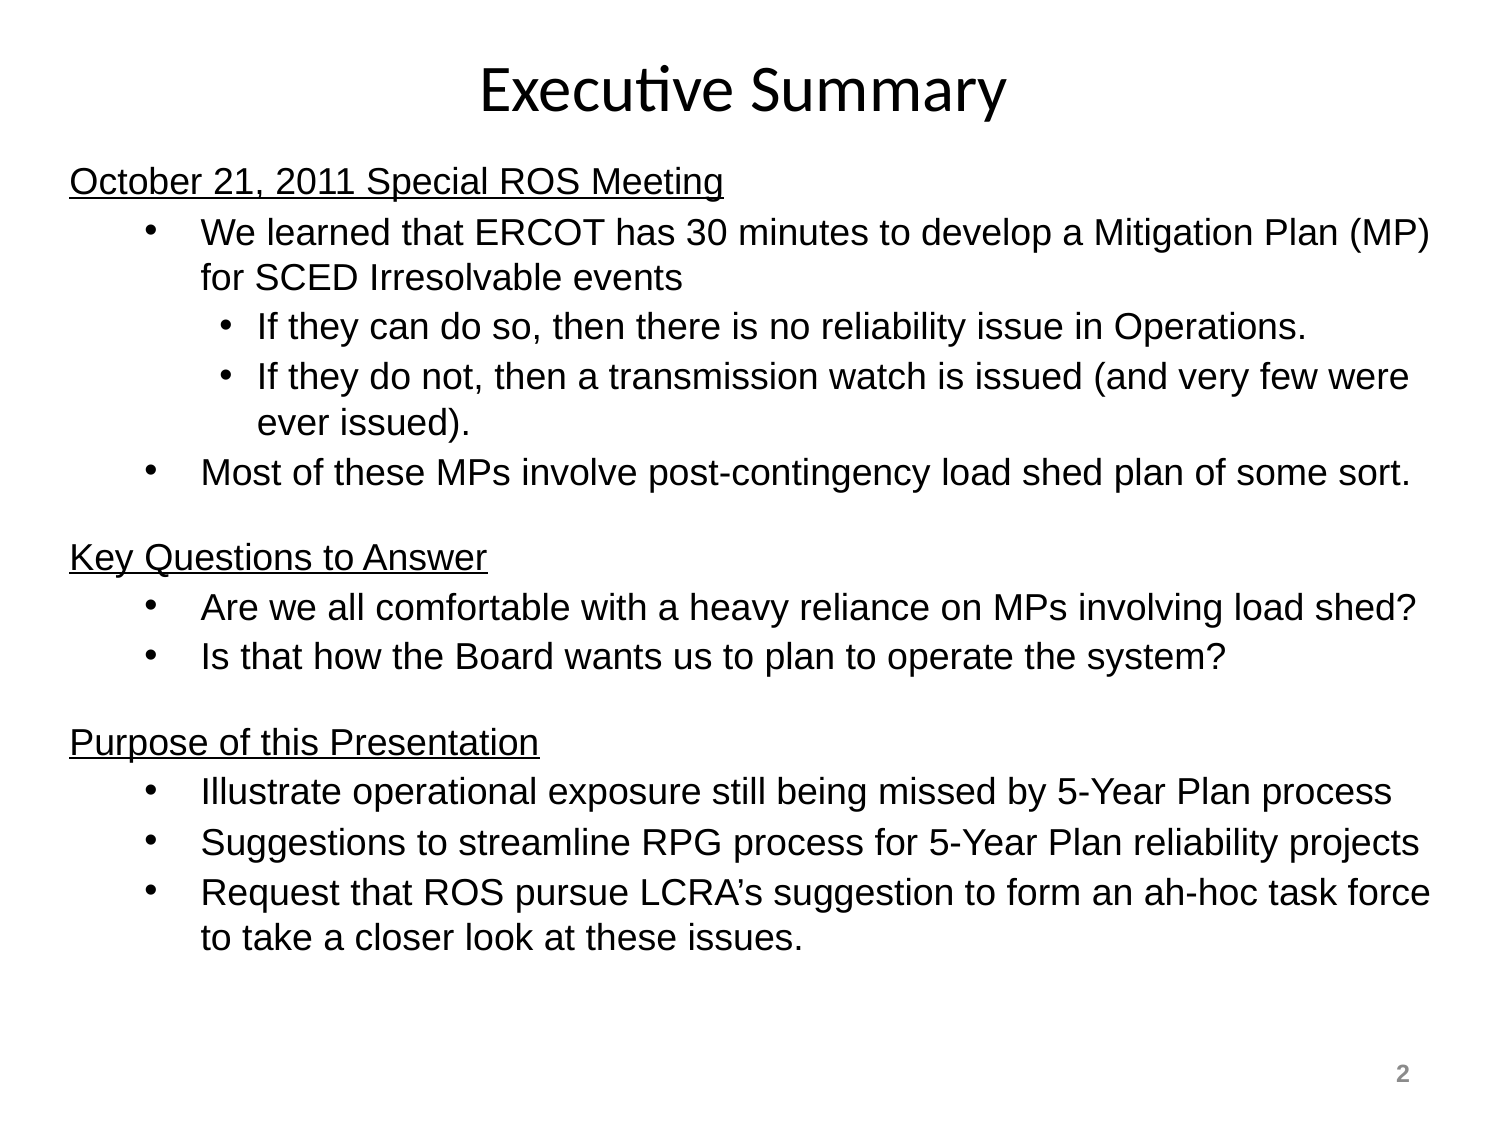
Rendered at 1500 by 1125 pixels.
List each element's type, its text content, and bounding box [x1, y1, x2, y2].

text_box 2 [1074, 1042, 1425, 1103]
text_box October 21, 2011 Special ROS Meeting We learned that ERCOT has 30 minutes to develop a Mitigation Plan (MP) for SCED Irresolvable events If they can do so, then there is no reliability issue in Operations. If they do not, then a transmission watch is issued (and very few were ever issued). Most of these MPs involve post-contingency load shed plan of some sort. Key Questions to Answer Are we all comfortable with a heavy reliance on MPs involving load shed? Is that how the Board wants us to plan to operate the system? Purpose of this Presentation Illustrate operational exposure still being missed by 5-Year Plan process Suggestions to streamline RPG process for 5-Year Plan reliability projects Request that ROS pursue LCRA’s suggestion to form an ah-hoc task force to take a closer look at these issues. [54, 149, 1448, 965]
text_box Executive Summary [81, 37, 1407, 133]
